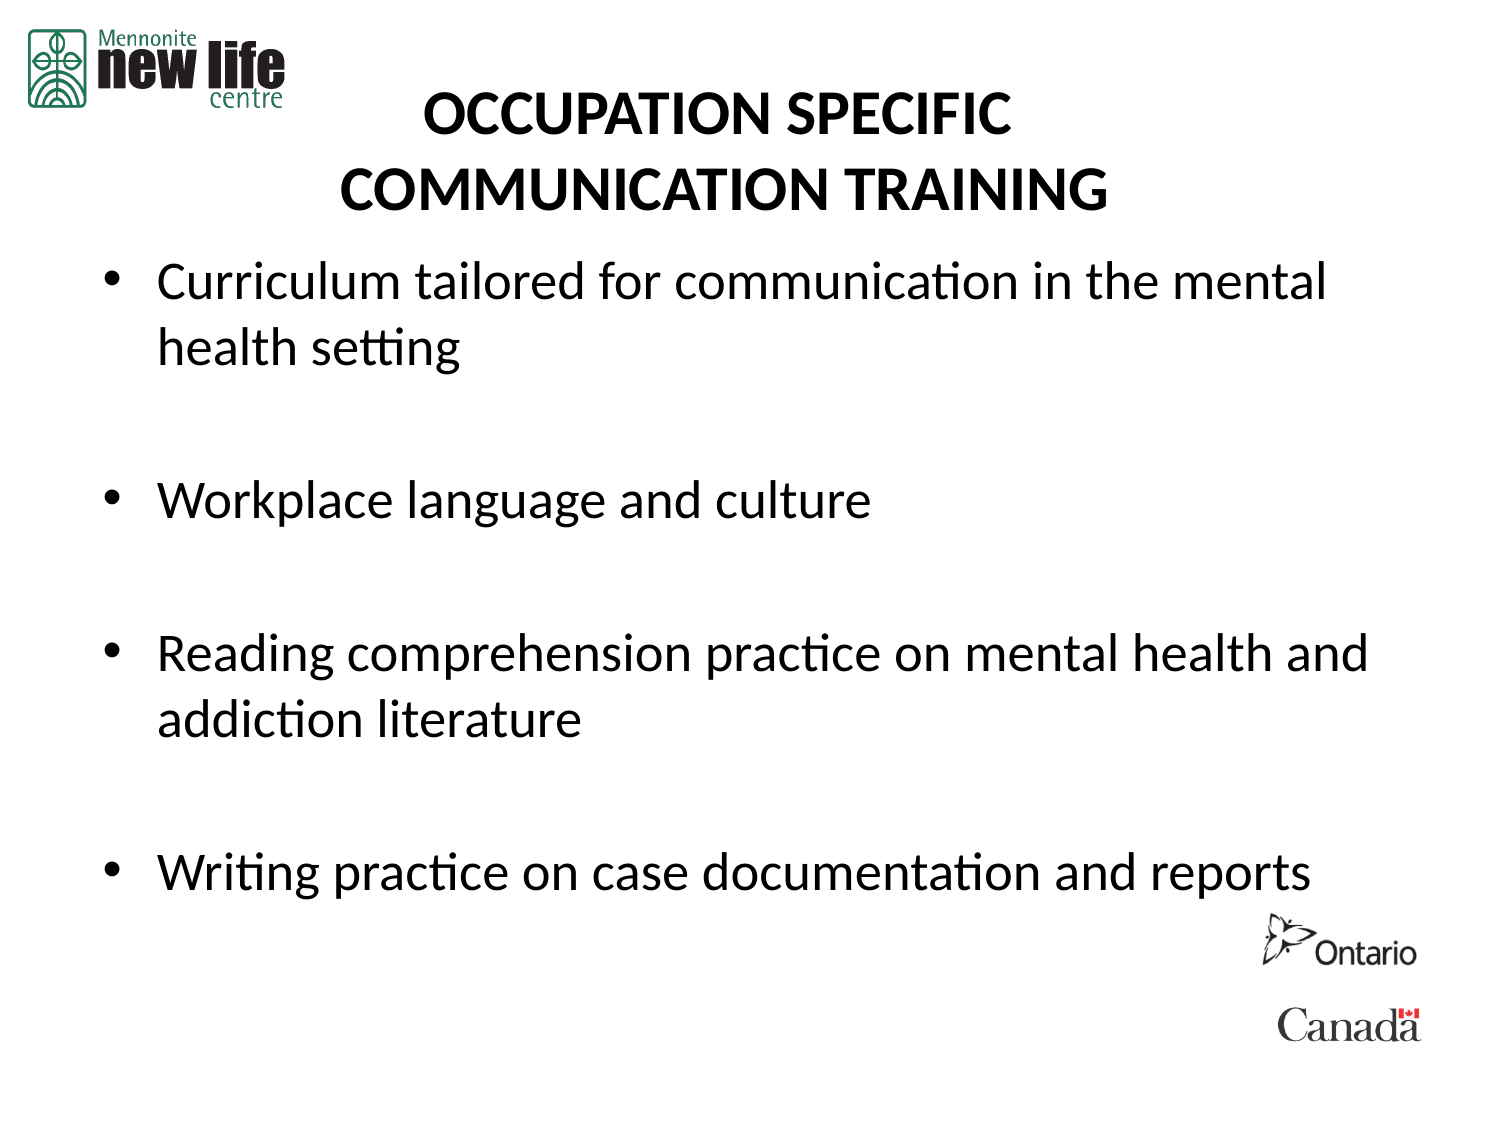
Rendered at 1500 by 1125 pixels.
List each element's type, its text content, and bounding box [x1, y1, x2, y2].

title OCCUPATION SPECIFIC COMMUNICATION TRAINING [62, 62, 1388, 325]
list Curriculum tailored for communication in the mental health setting Workplace language and culture Reading comprehension practice on mental health and addiction literature Writing practice on case documentation and reports [87, 237, 1438, 913]
picture [24, 24, 288, 113]
picture [1243, 893, 1467, 1088]
